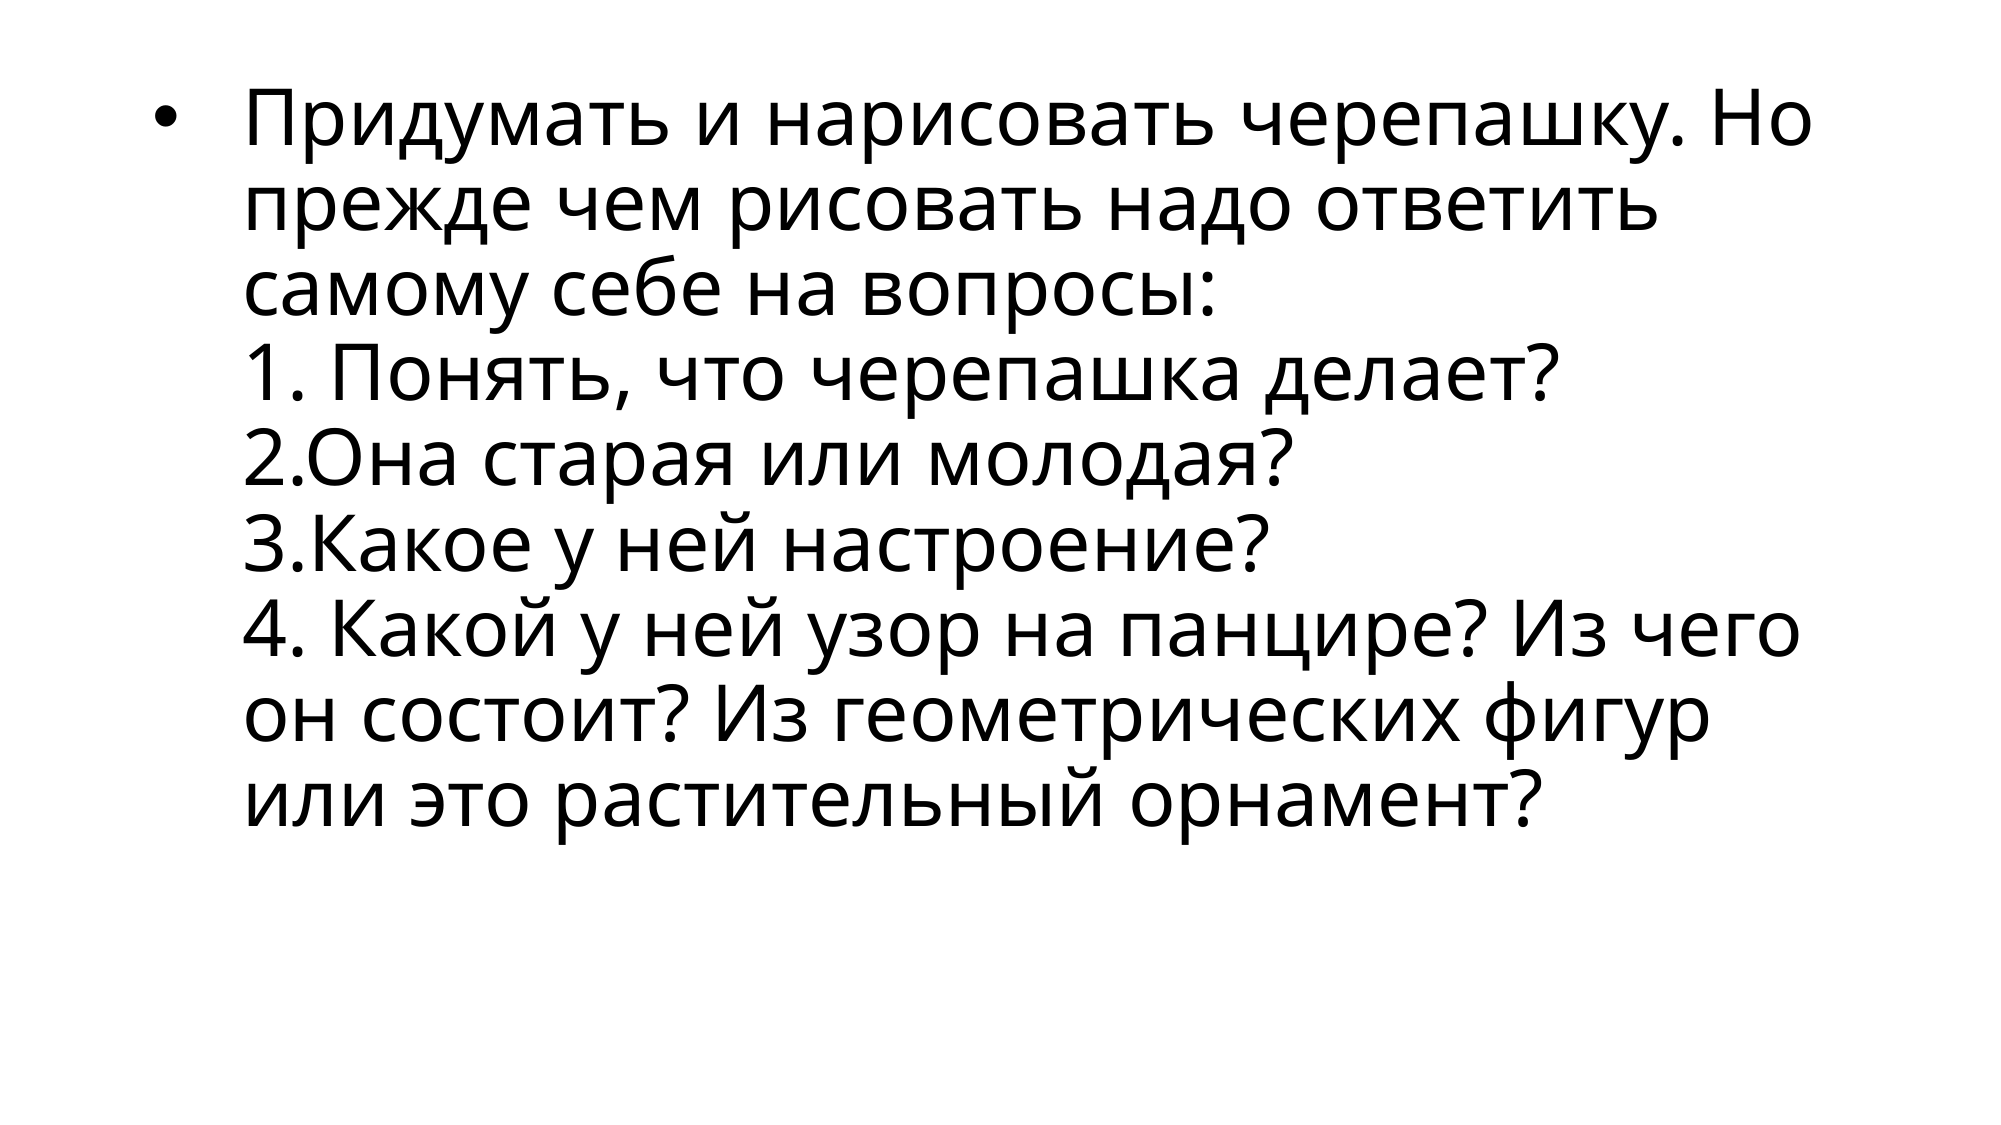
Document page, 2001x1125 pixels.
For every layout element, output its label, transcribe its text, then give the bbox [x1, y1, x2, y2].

title Придумать и нарисовать черепашку. Но прежде чем рисовать надо ответить самому себе на вопросы: 1. Понять, что черепашка делает? 2.Она старая или молодая? 3.Какое у ней настроение? 4. Какой у ней узор на панцире? Из чего он состоит? Из геометрических фигур или это растительный орнамент? [137, 59, 1862, 1041]
